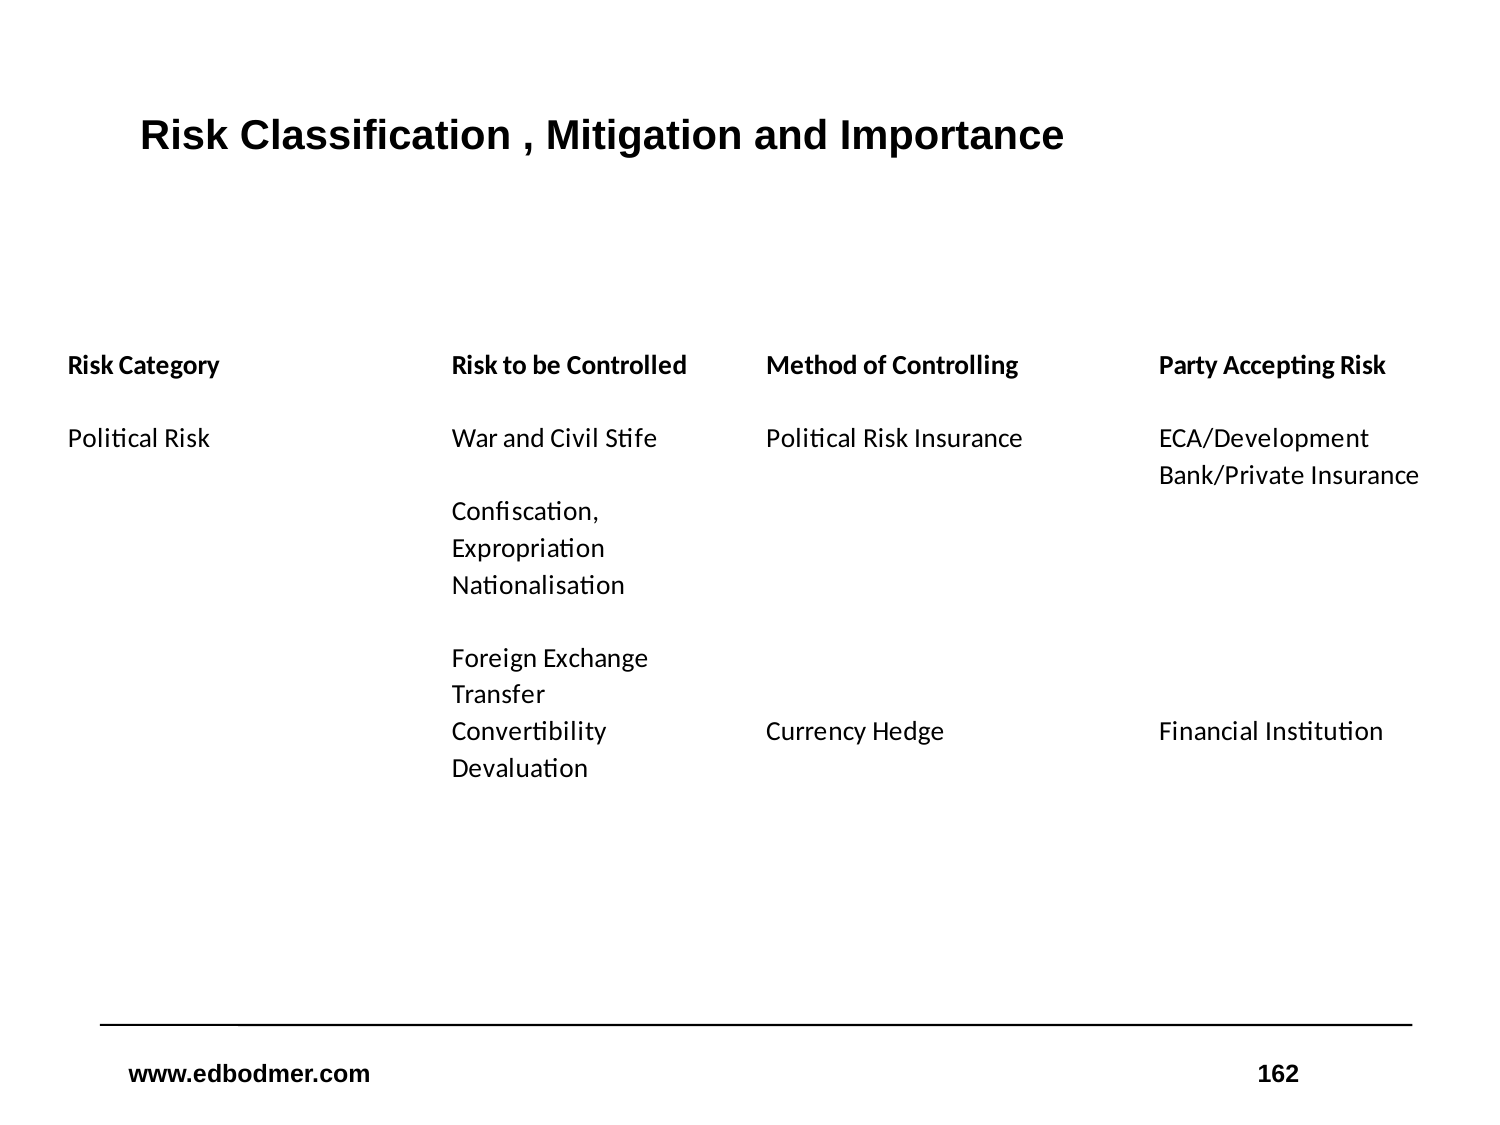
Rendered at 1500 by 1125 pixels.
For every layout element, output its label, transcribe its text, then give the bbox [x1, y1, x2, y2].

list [62, 349, 1454, 866]
title Risk Classification , Mitigation and Importance [125, 99, 1288, 225]
